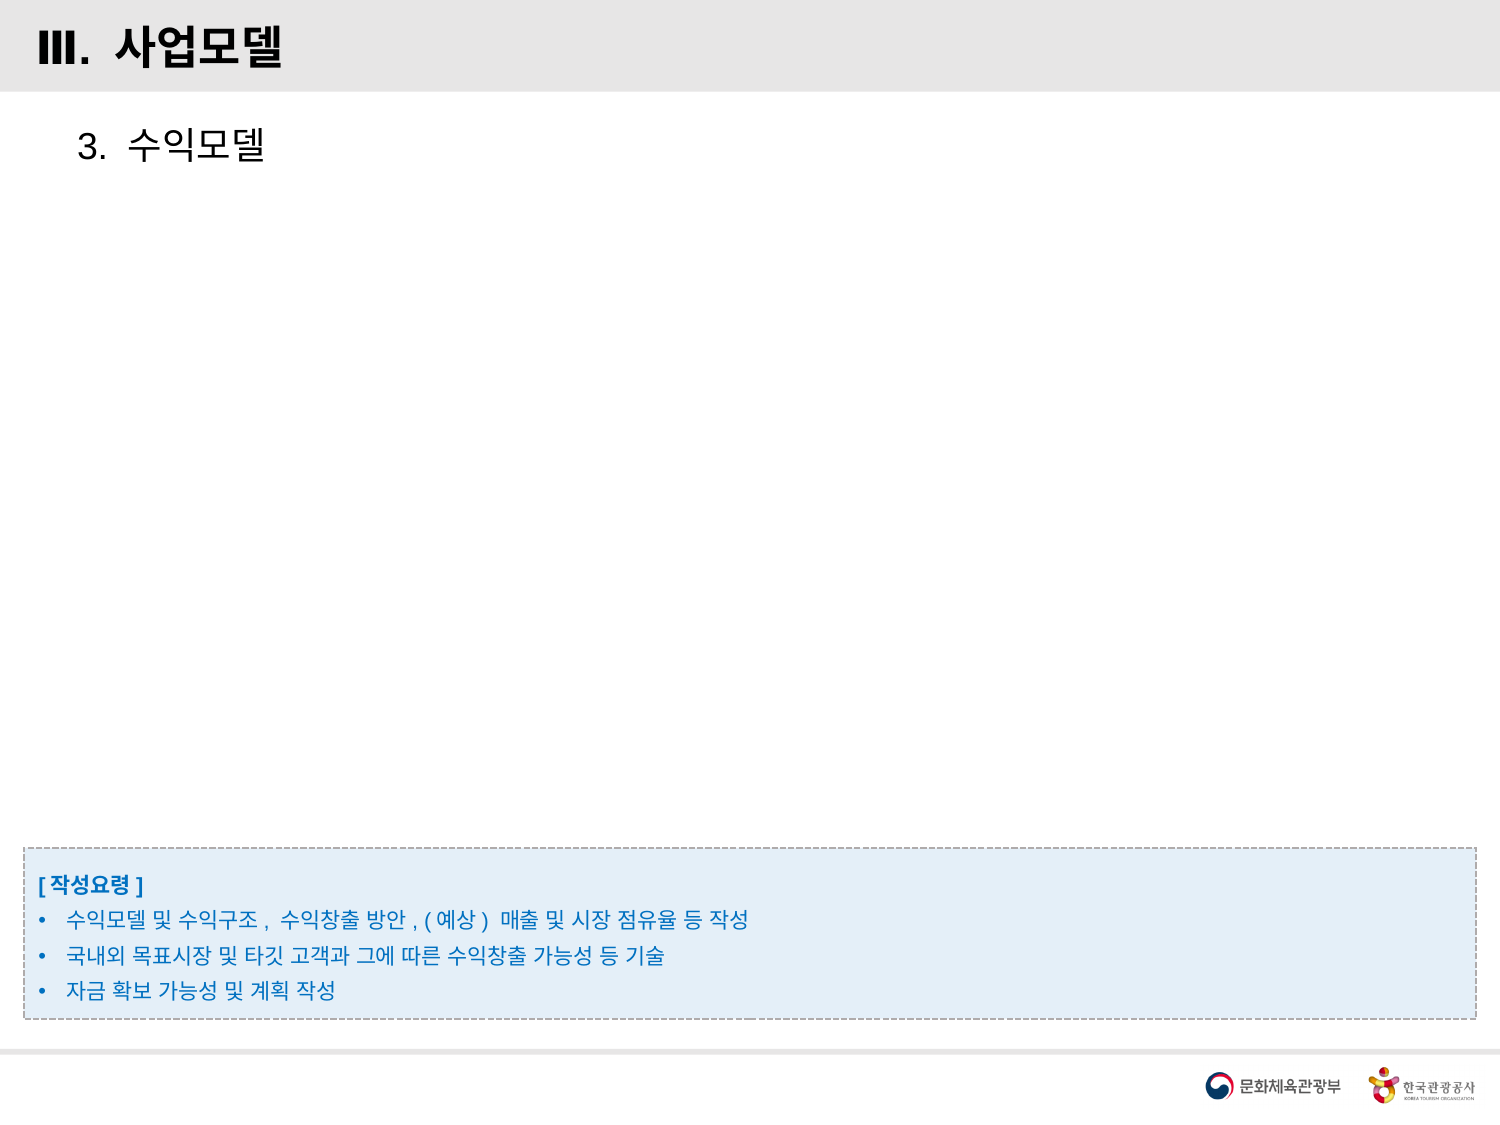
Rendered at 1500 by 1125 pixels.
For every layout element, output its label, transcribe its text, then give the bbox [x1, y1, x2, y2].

picture [1200, 1064, 1486, 1109]
text_box 3. 수익모델 [61, 108, 1500, 181]
text_box Ⅲ. 사업모델 [0, 0, 1500, 93]
text_box [작성요령] 수익모델 및 수익구조, 수익창출 방안, (예상) 매출 및 시장 점유율 등 작성 국내외 목표시장 및 타깃 고객과 그에 따른 수익창출 가능성 등 기술 자금 확보 가능성 및 계획 작성 [23, 847, 1477, 1020]
